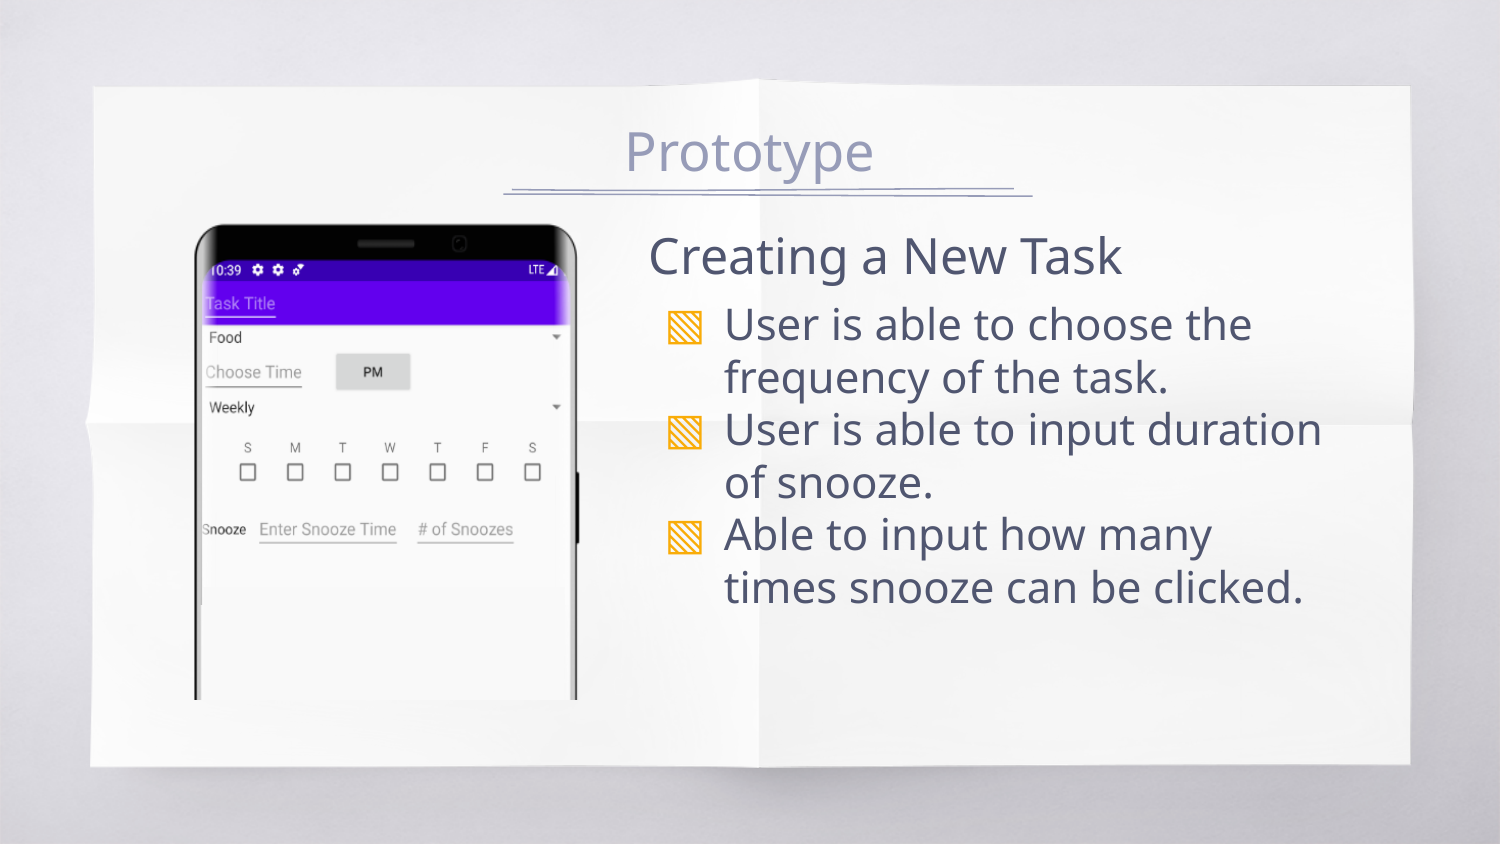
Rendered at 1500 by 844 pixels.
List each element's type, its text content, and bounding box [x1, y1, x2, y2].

picture [0, 0, 1500, 844]
text_box Creating a New Task User is able to choose the frequency of the task. User is able to input duration of snooze. Able to input how many times snooze can be clicked. [633, 209, 1352, 702]
title Prototype [168, 84, 1332, 197]
